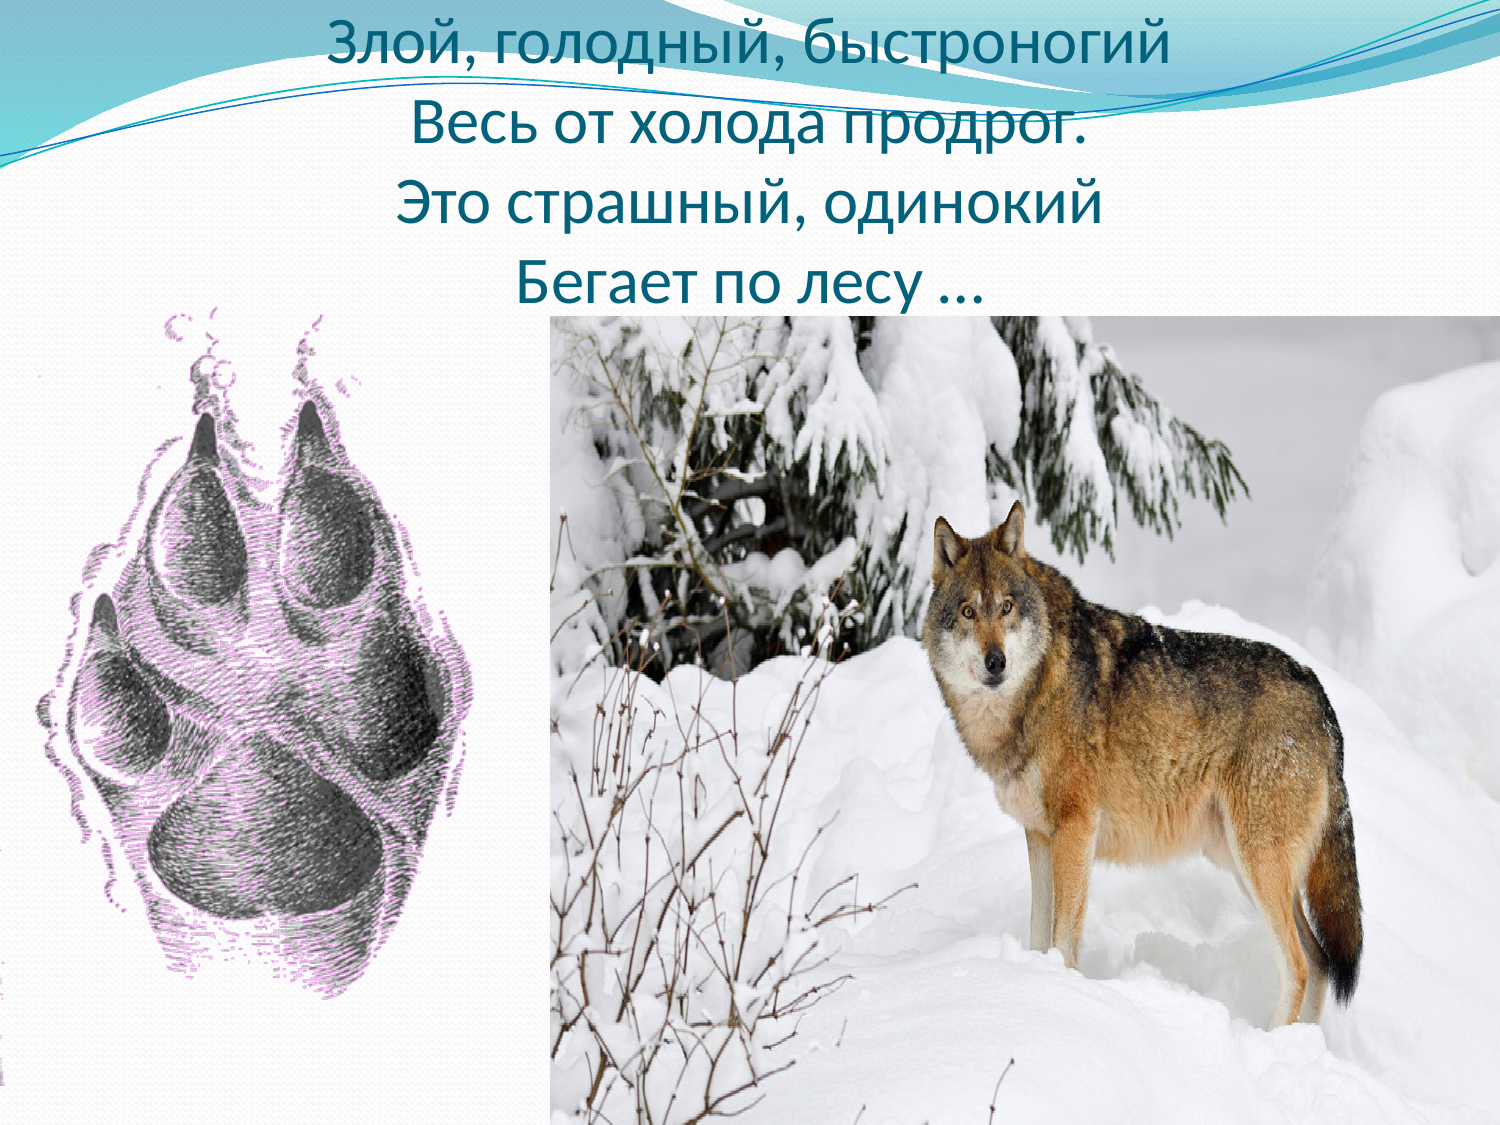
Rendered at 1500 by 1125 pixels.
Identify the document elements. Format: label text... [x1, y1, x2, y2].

title Злой, голодный, быстроногий Весь от холода продрог. Это страшный, одинокий Бегает по лесу … [75, 115, 1425, 317]
picture [550, 316, 1500, 1125]
picture [0, 304, 519, 1087]
